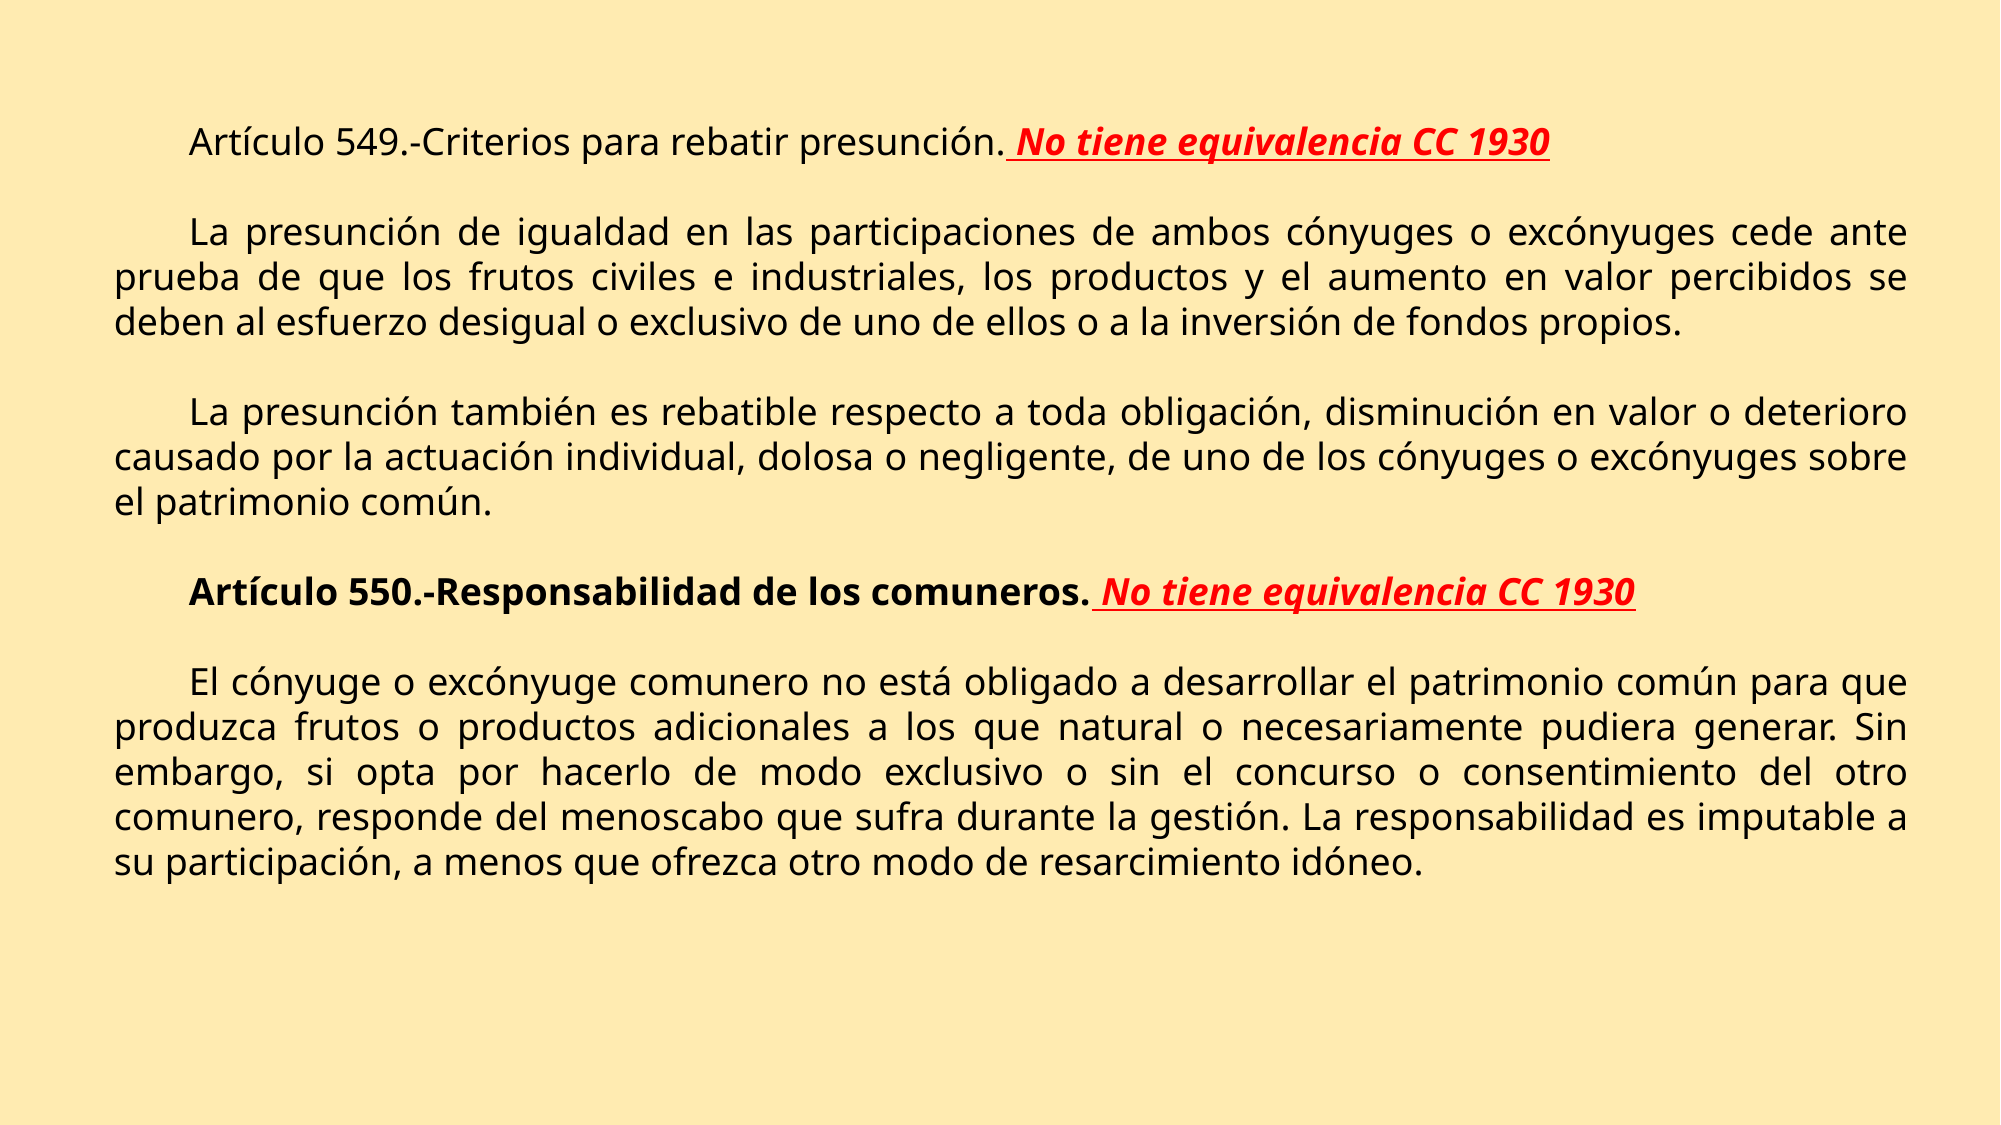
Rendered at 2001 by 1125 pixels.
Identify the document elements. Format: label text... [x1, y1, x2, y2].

text_box Artículo 549.-Criterios para rebatir presunción. No tiene equivalencia CC 1930 La presunción de igualdad en las participaciones de ambos cónyuges o excónyuges cede ante prueba de que los frutos civiles e industriales, los productos y el aumento en valor percibidos se deben al esfuerzo desigual o exclusivo de uno de ellos o a la inversión de fondos propios. La presunción también es rebatible respecto a toda obligación, disminución en valor o deterioro causado por la actuación individual, dolosa o negligente, de uno de los cónyuges o excónyuges sobre el patrimonio común. Artículo 550.-Responsabilidad de los comuneros. No tiene equivalencia CC 1930 El cónyuge o excónyuge comunero no está obligado a desarrollar el patrimonio común para que produzca frutos o productos adicionales a los que natural o necesariamente pudiera generar. Sin embargo, si opta por hacerlo de modo exclusivo o sin el concurso o consentimiento del otro comunero, responde del menoscabo que sufra durante la gestión. La responsabilidad es imputable a su participación, a menos que ofrezca otro modo de resarcimiento idóneo. [99, 110, 1925, 891]
